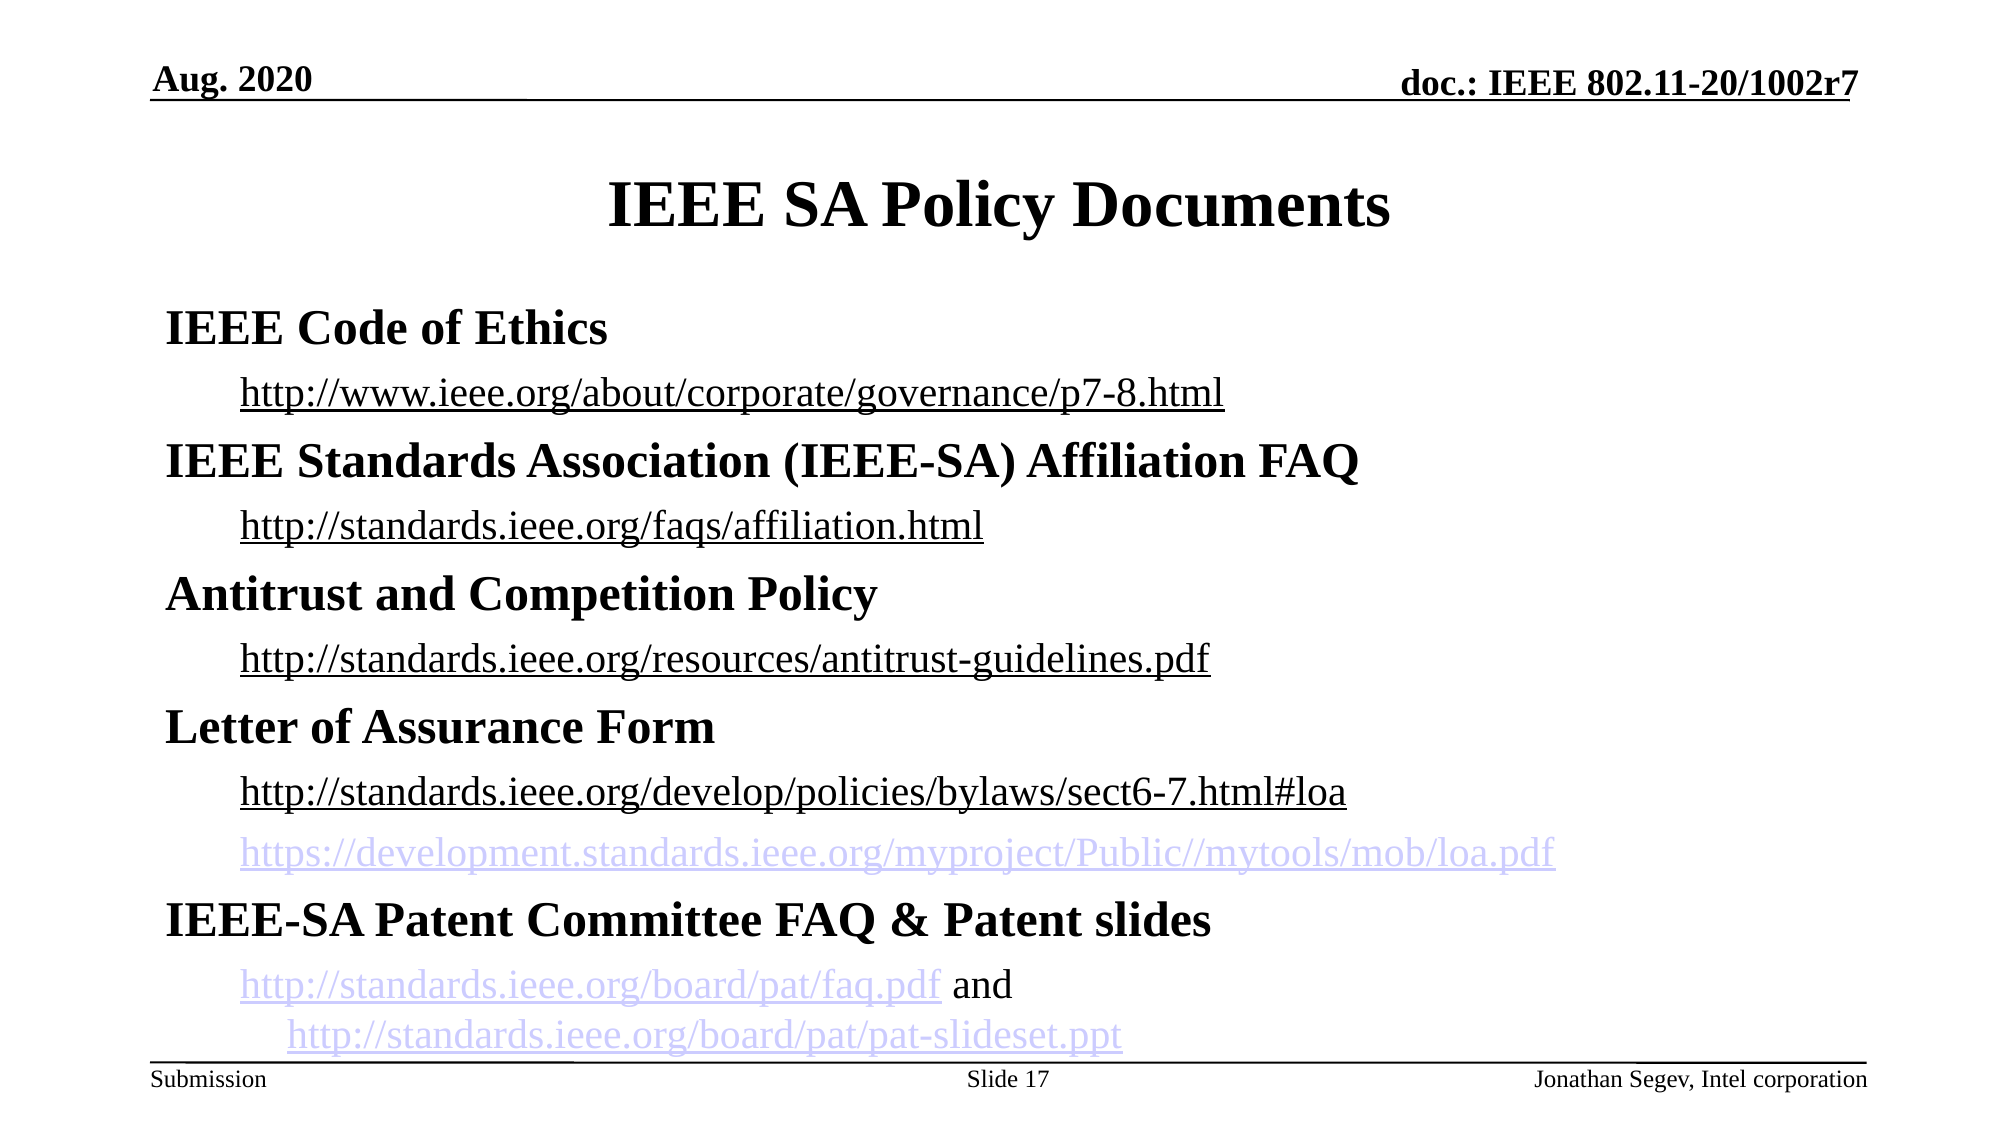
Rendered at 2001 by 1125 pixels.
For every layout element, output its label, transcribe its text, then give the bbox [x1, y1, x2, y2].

title IEEE SA Policy Documents [149, 112, 1850, 286]
slide_number Slide 17 [950, 1061, 1067, 1123]
list IEEE Code of Ethics http://www.ieee.org/about/corporate/governance/p7-8.html IEEE Standards Association (IEEE-SA) Affiliation FAQ http://standards.ieee.org/faqs/affiliation.html Antitrust and Competition Policy http://standards.ieee.org/resources/antitrust-guidelines.pdf Letter of Assurance Form http://standards.ieee.org/develop/policies/bylaws/sect6-7.html#loa https://development.standards.ieee.org/myproject/Public//mytools/mob/loa.pdf IEEE-SA Patent Committee FAQ & Patent slides http://standards.ieee.org/board/pat/faq.pdf and http://standards.ieee.org/board/pat/pat-slideset.ppt [149, 286, 1850, 1000]
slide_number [152, 54, 563, 100]
footer Jonathan Segev, Intel corporation [1171, 1061, 1869, 1093]
